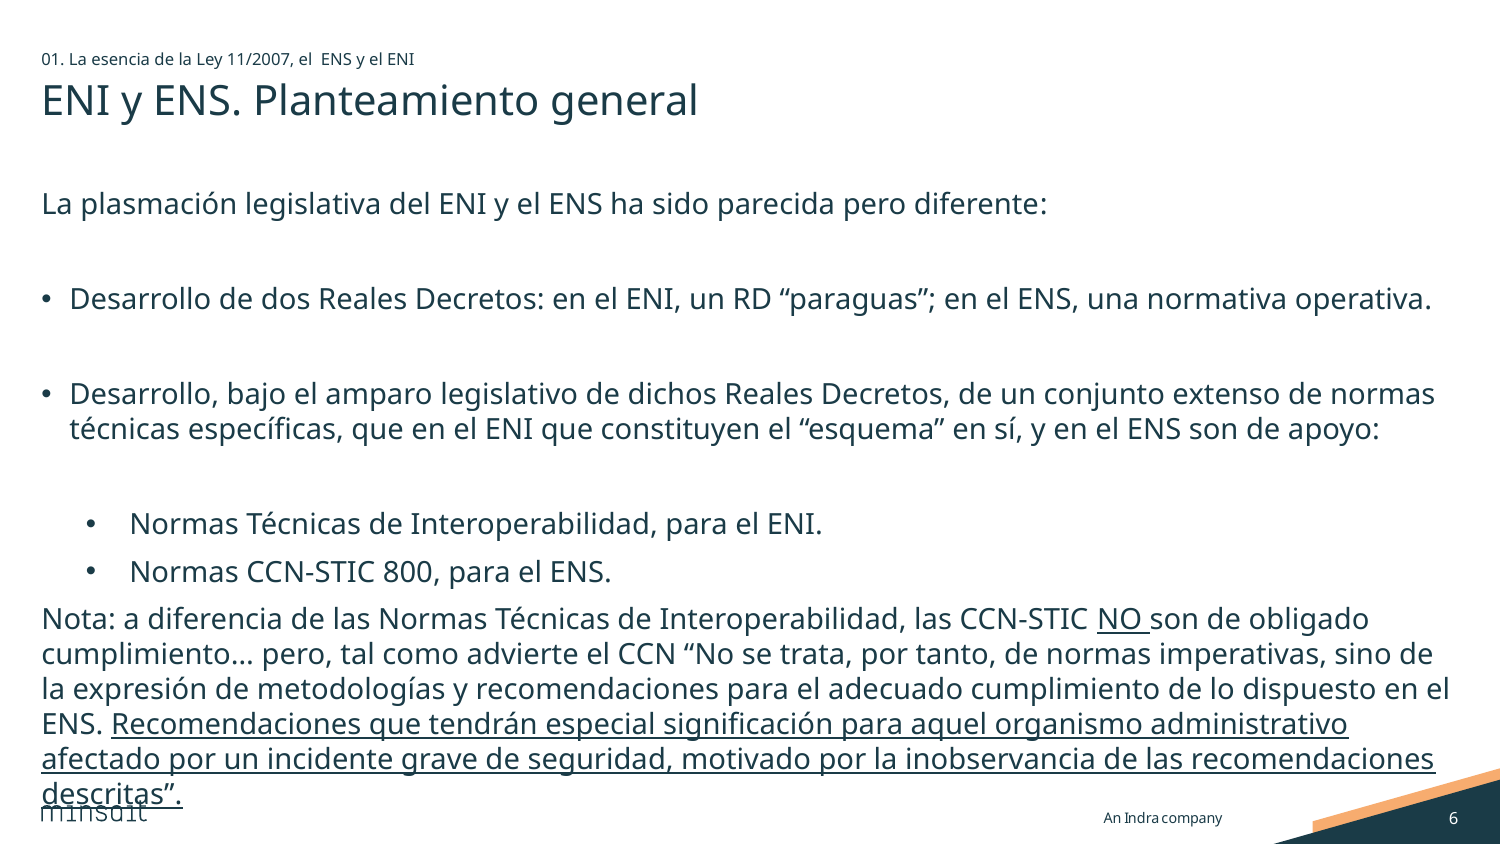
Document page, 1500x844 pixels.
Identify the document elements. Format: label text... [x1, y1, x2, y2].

title ENI y ENS. Planteamiento general [41, 79, 1459, 185]
list 01. La esencia de la Ley 11/2007, el ENS y el ENI [41, 43, 1459, 75]
text_box La plasmación legislativa del ENI y el ENS ha sido parecida pero diferente: Desarrollo de dos Reales Decretos: en el ENI, un RD “paraguas”; en el ENS, una normativa operativa. Desarrollo, bajo el amparo legislativo de dichos Reales Decretos, de un conjunto extenso de normas técnicas específicas, que en el ENI que constituyen el “esquema” en sí, y en el ENS son de apoyo: Normas Técnicas de Interoperabilidad, para el ENI. Normas CCN-STIC 800, para el ENS. Nota: a diferencia de las Normas Técnicas de Interoperabilidad, las CCN-STIC NO son de obligado cumplimiento… pero, tal como advierte el CCN “No se trata, por tanto, de normas imperativas, sino de la expresión de metodologías y recomendaciones para el adecuado cumplimiento de lo dispuesto en el ENS. Recomendaciones que tendrán especial significación para aquel organismo administrativo afectado por un incidente grave de seguridad, motivado por la inobservancia de las recomendaciones descritas”. [41, 185, 1459, 471]
